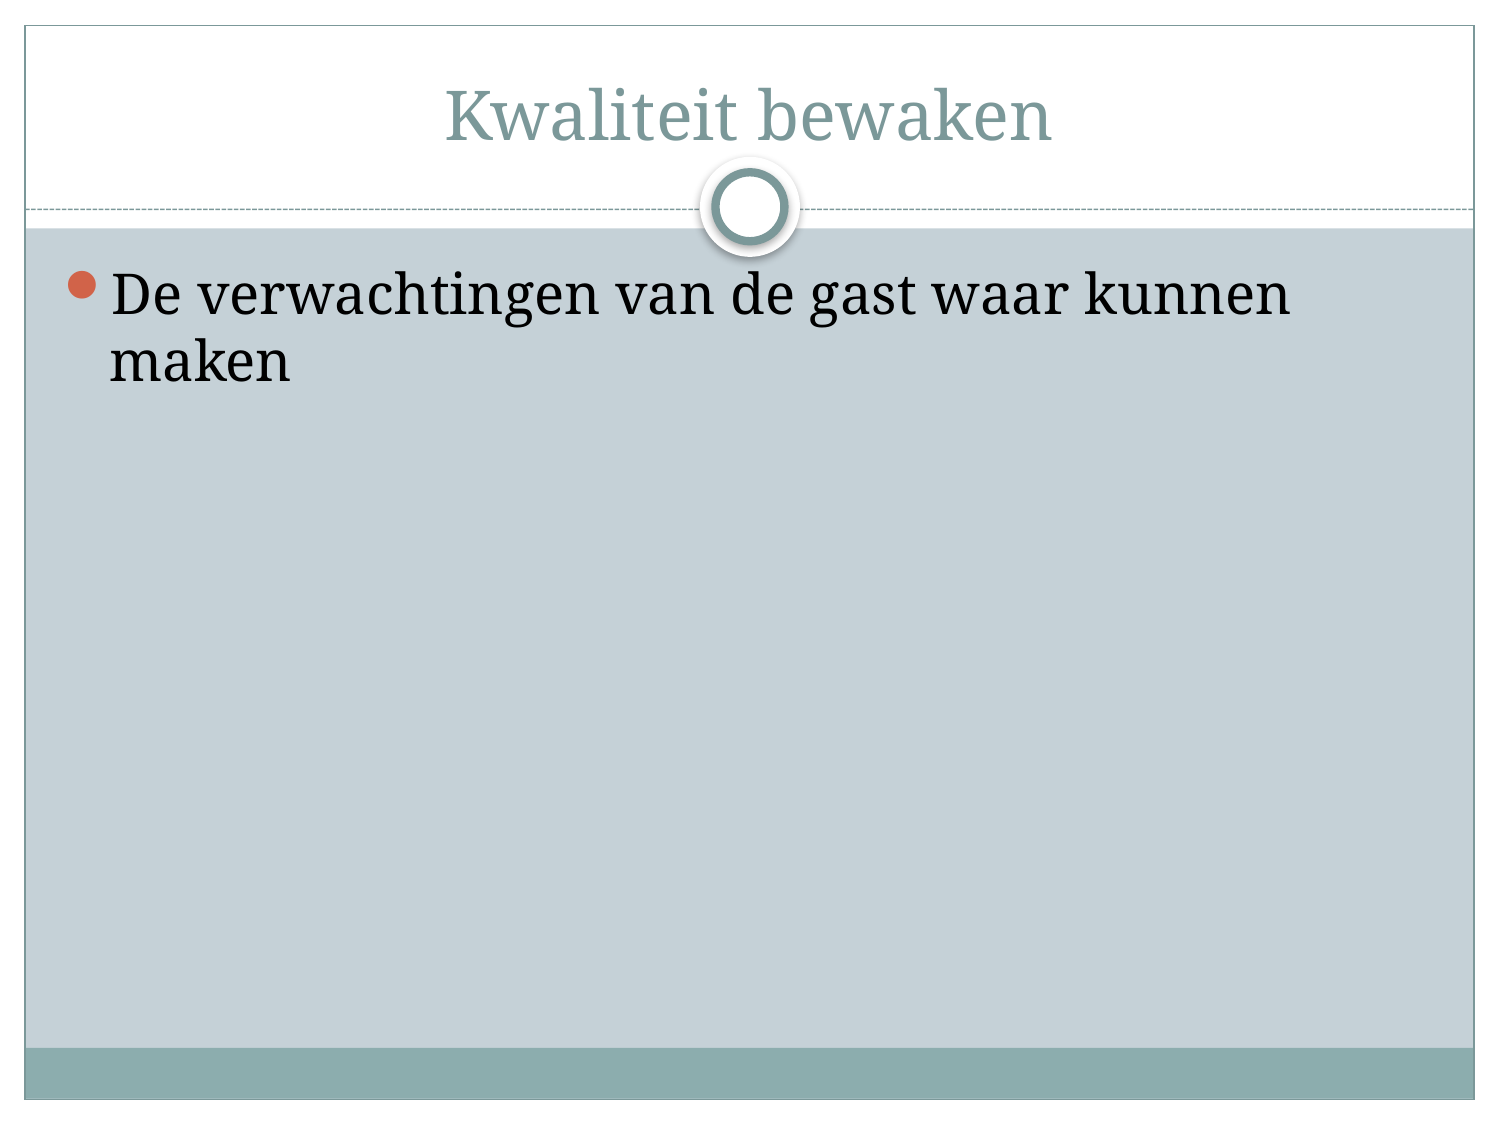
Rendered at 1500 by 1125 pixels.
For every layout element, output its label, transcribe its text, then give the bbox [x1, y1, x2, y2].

title Kwaliteit bewaken [49, 37, 1450, 162]
list De verwachtingen van de gast waar kunnen maken [49, 250, 1445, 1001]
